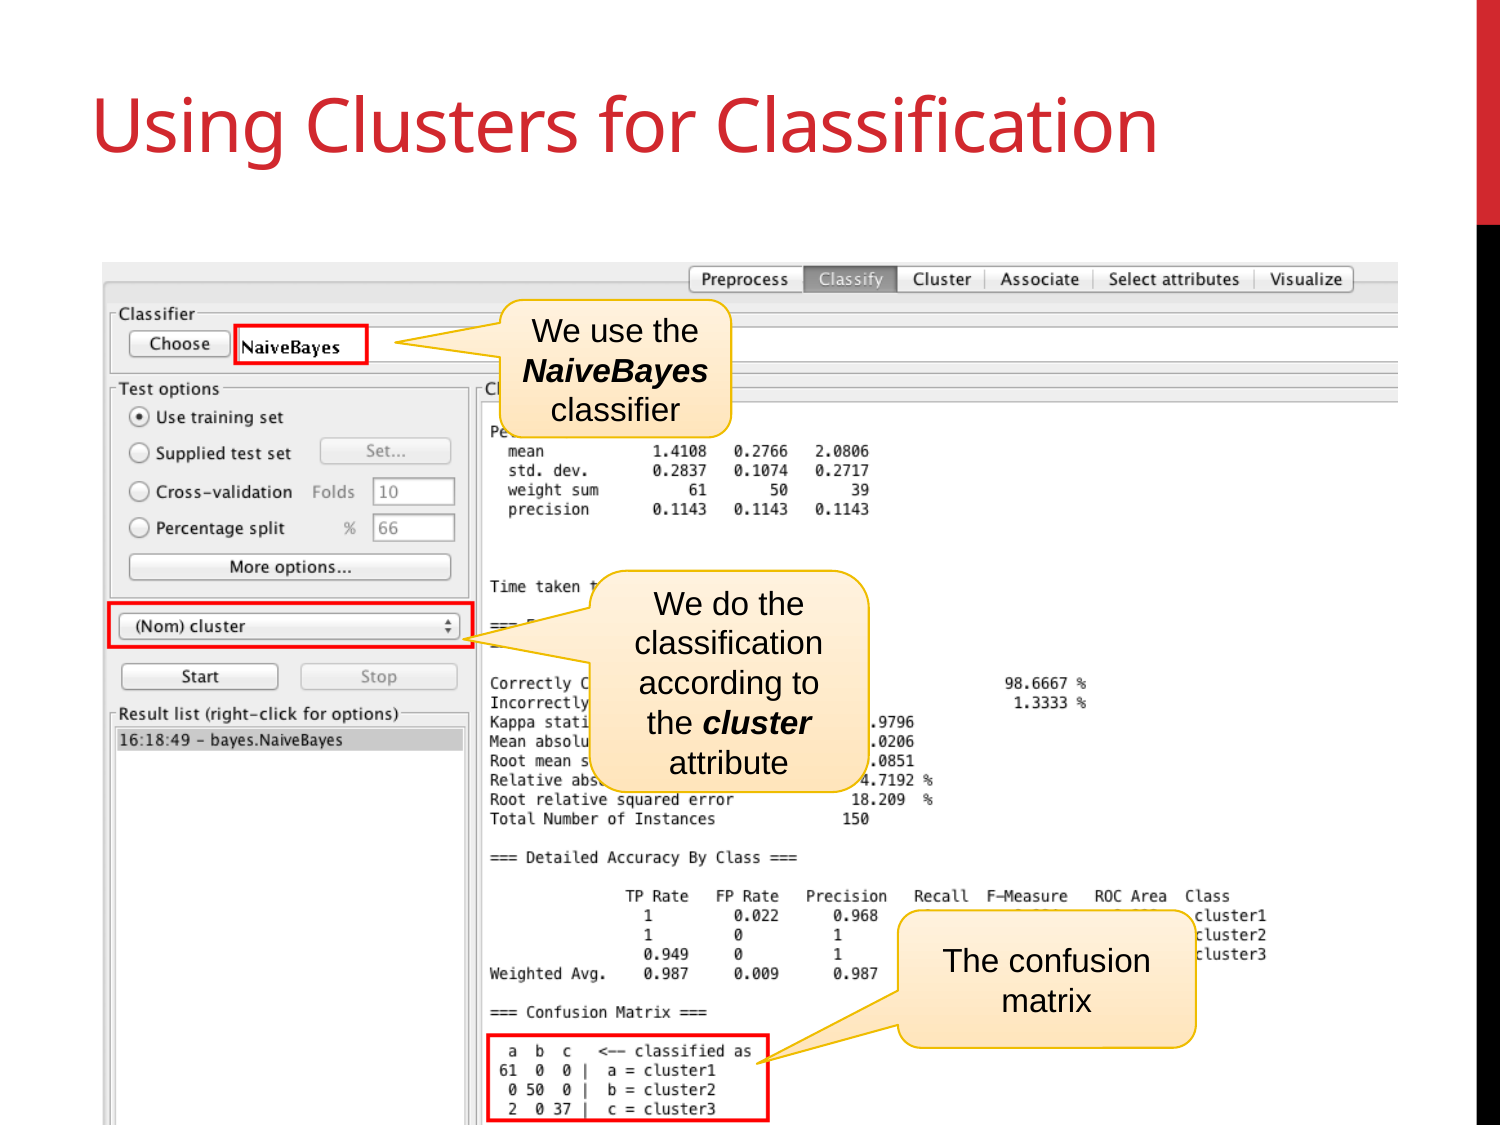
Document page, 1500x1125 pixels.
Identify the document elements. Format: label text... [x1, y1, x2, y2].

title Using Clusters for Classification [75, 25, 1325, 175]
picture [101, 261, 1399, 1125]
